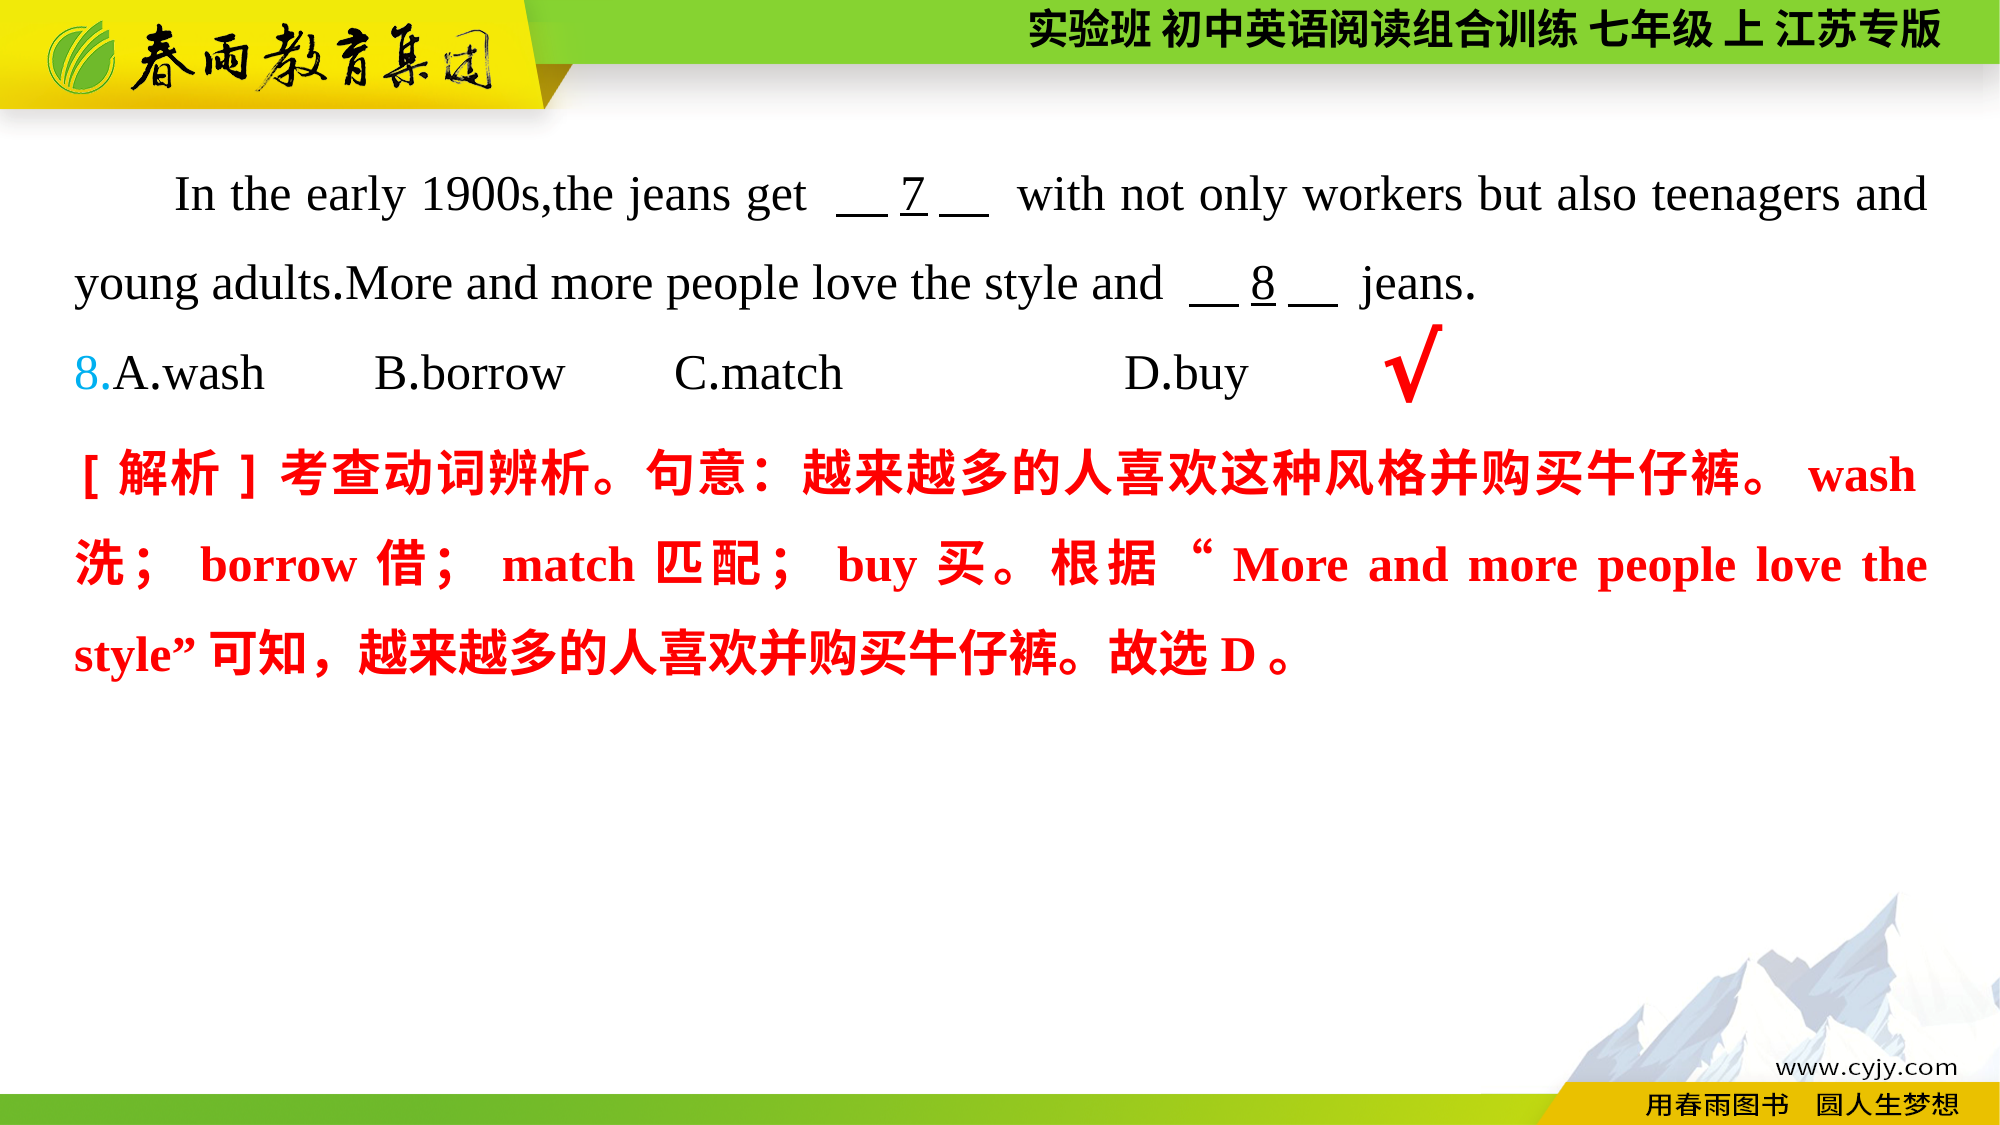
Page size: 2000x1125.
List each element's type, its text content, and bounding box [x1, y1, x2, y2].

picture [0, 0, 2000, 1125]
text_box √ [1366, 302, 1464, 404]
list In the early 1900s,the jeans get 7 with not only workers but also teenagers and young adults.More and more people love the style and 8 jeans. 8.A.wash B.borrow C.match D.buy [59, 122, 1944, 404]
text_box [解析]考查动词辨析。句意：越来越多的人喜欢这种风格并购买牛仔裤。wash洗；borrow借；match匹配；buy买。根据“More and more people love the style”可知，越来越多的人喜欢并购买牛仔裤。故选D。 [59, 404, 1944, 690]
